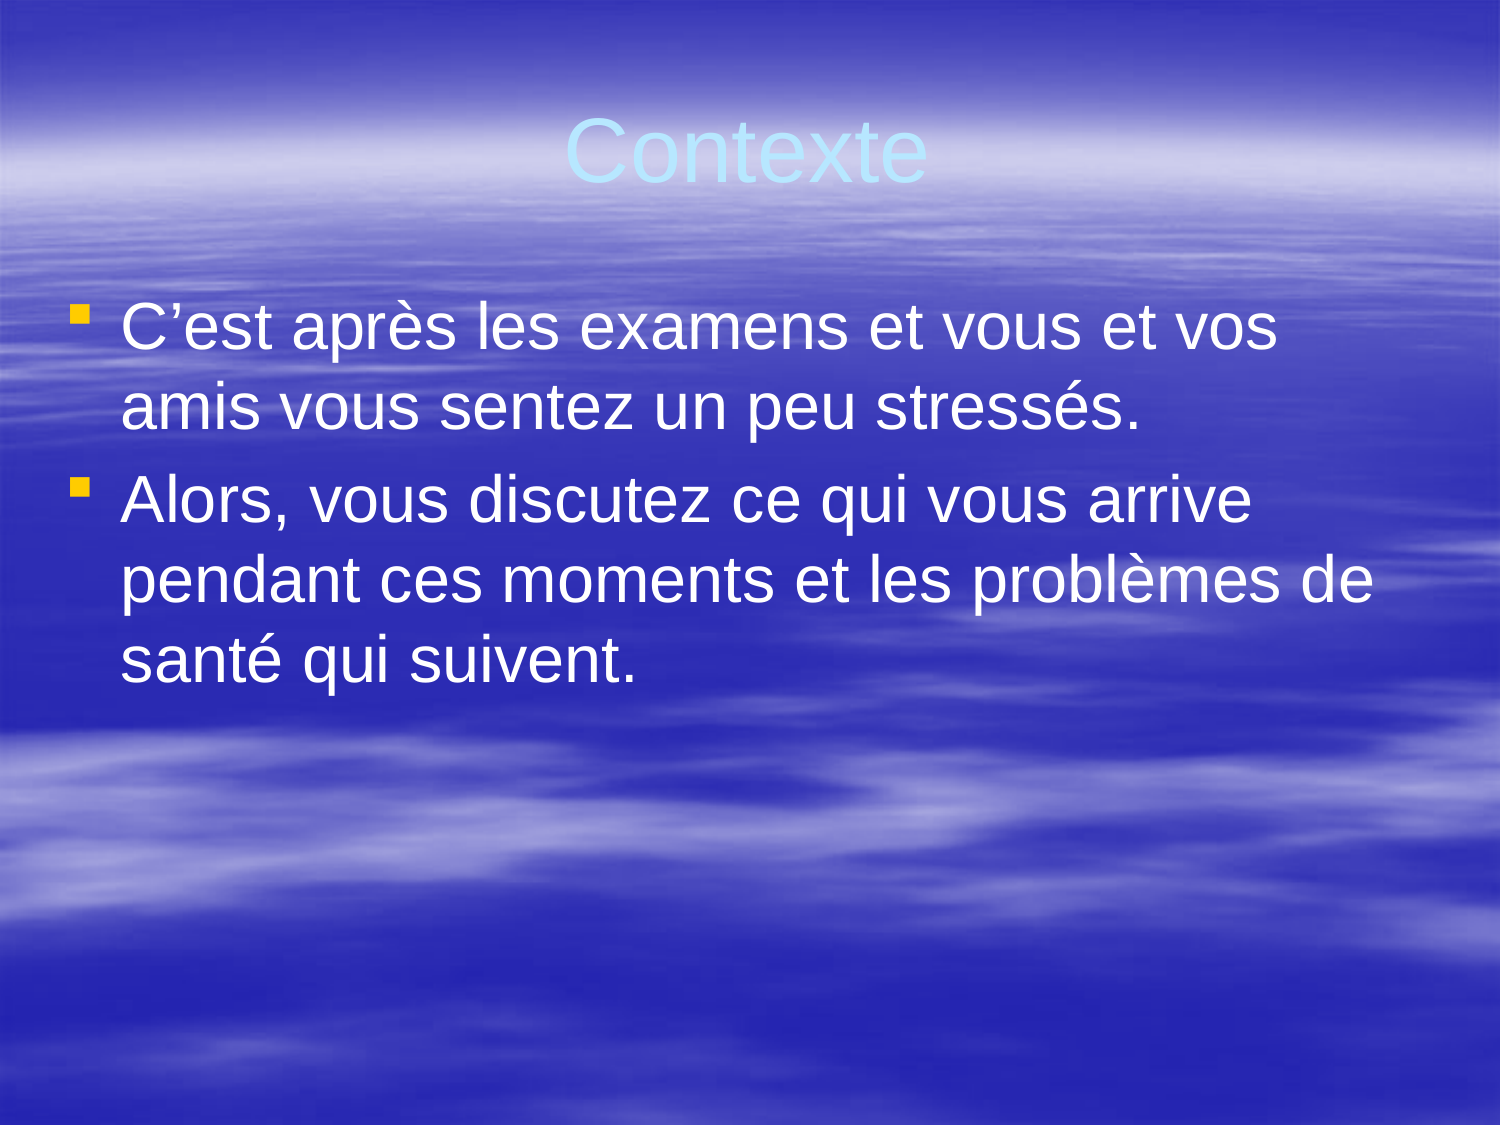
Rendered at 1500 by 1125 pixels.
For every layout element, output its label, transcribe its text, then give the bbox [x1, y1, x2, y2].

list C’est après les examens et vous et vos amis vous sentez un peu stressés. Alors, vous discutez ce qui vous arrive pendant ces moments et les problèmes de santé qui suivent. [49, 275, 1451, 1001]
title Contexte [49, 37, 1446, 255]
